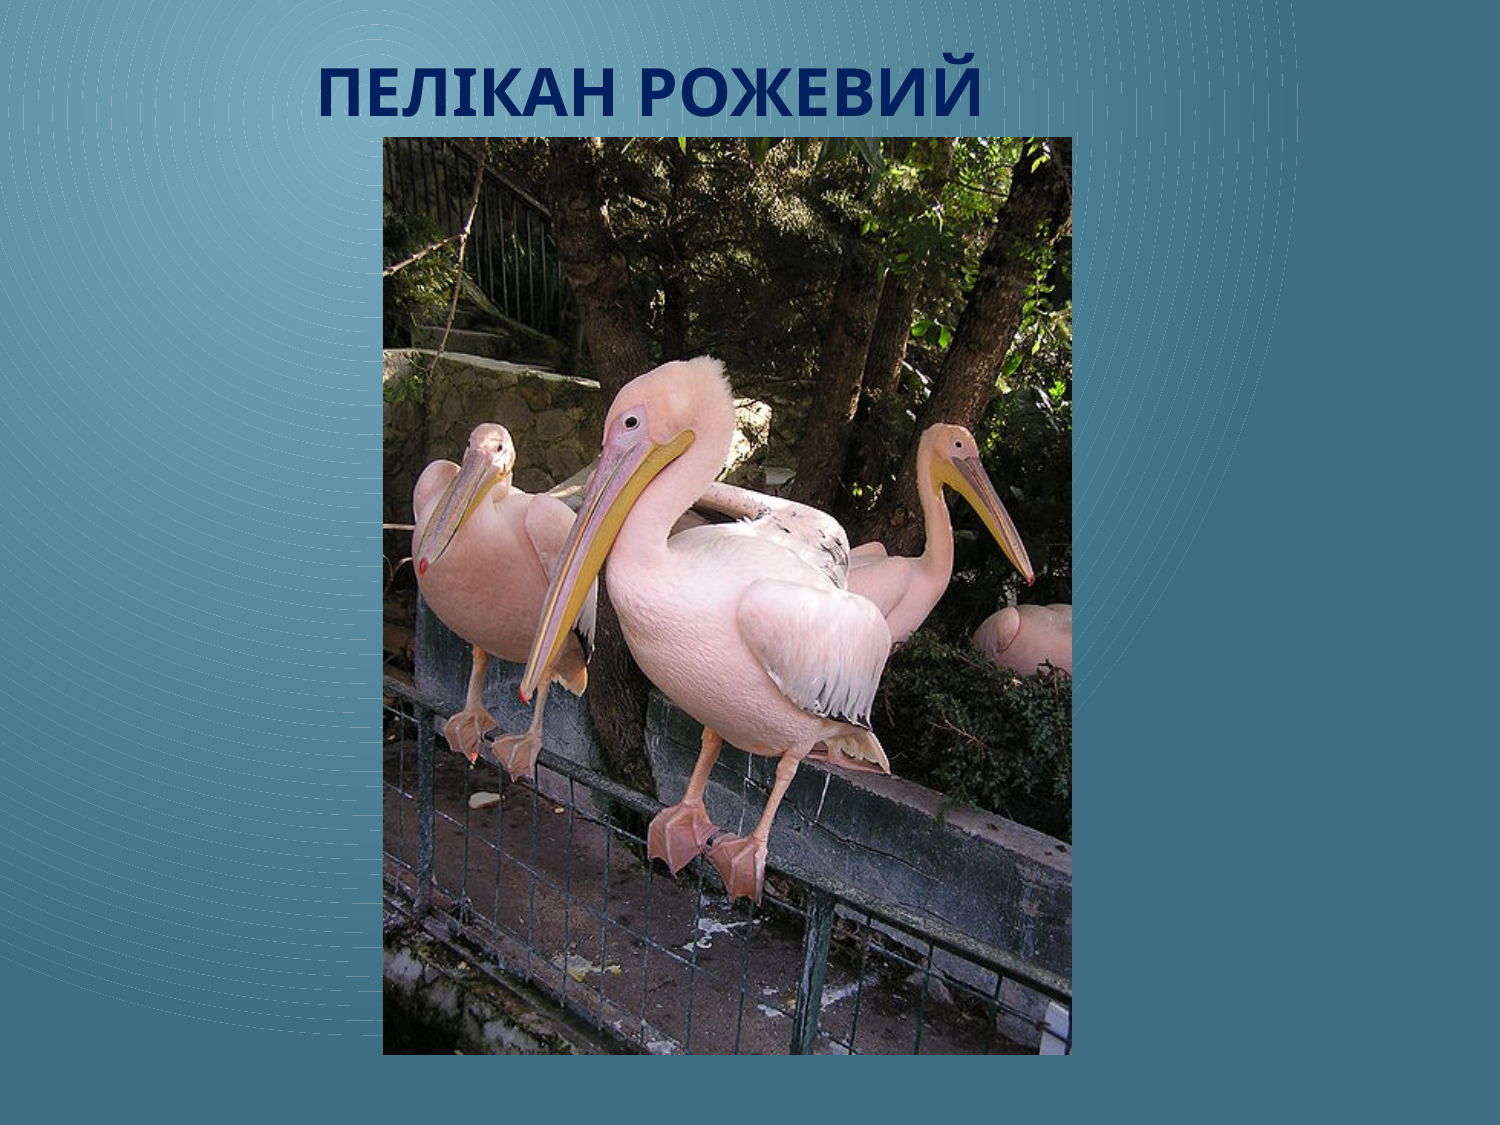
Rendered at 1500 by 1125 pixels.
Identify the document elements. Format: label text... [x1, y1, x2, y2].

picture [383, 136, 1072, 1055]
title Пелікан рожевий [265, 42, 1279, 175]
